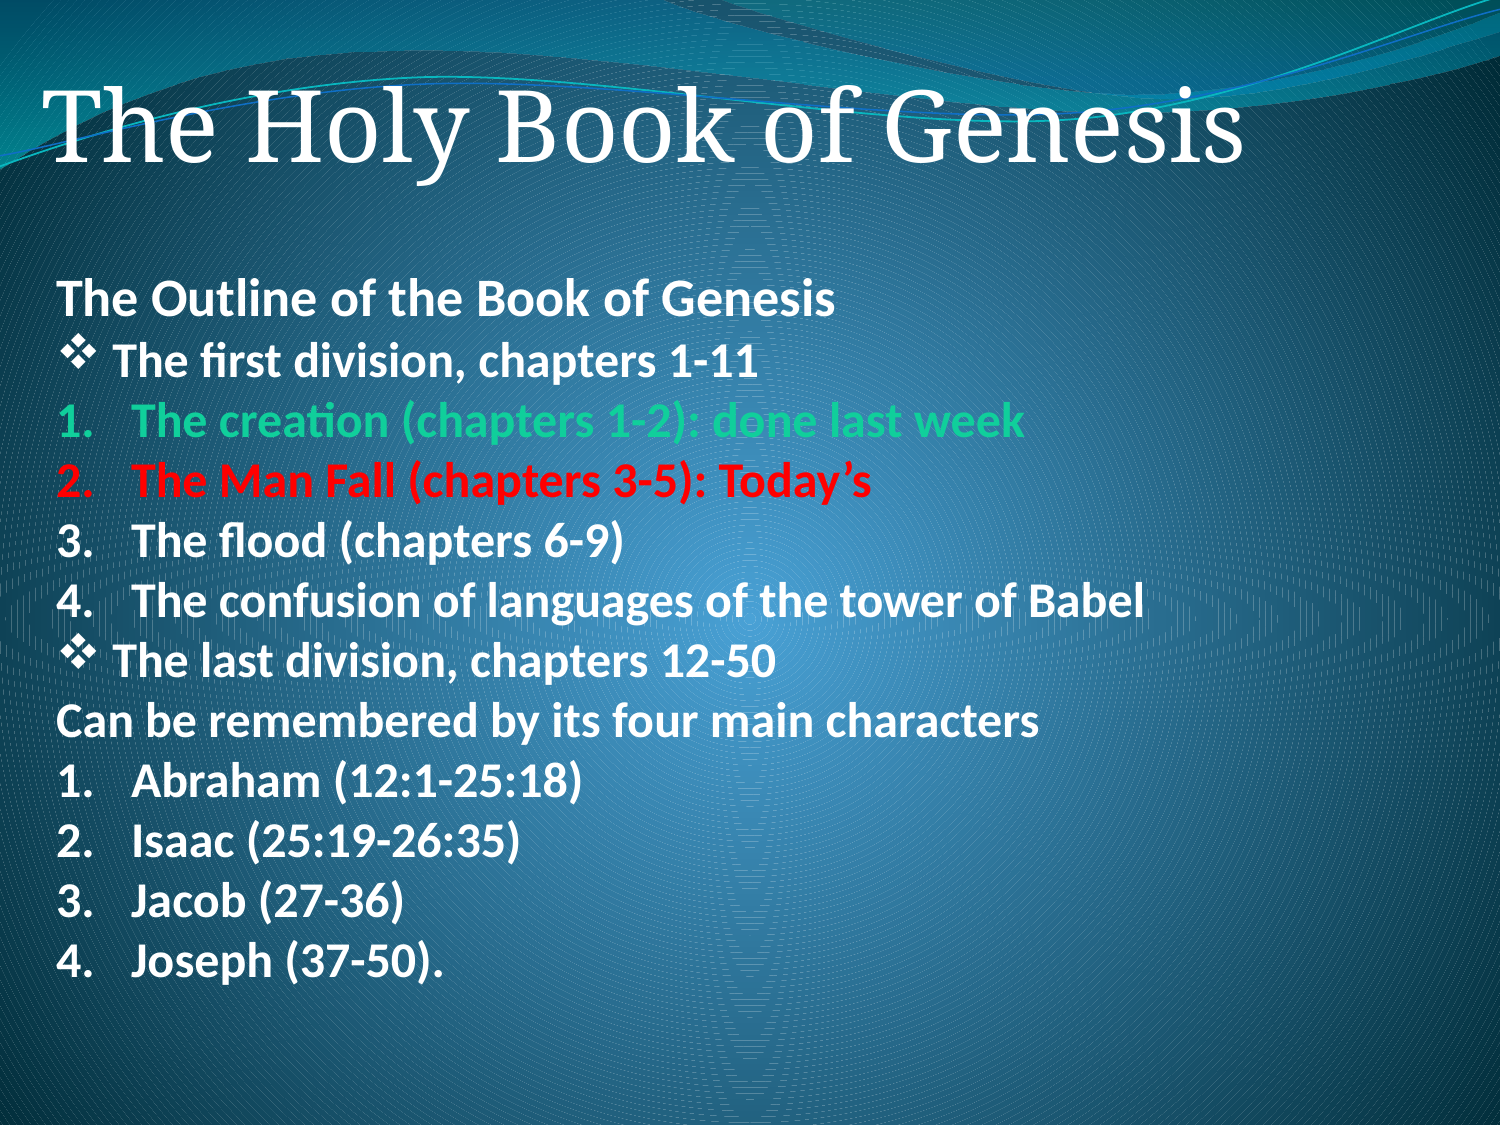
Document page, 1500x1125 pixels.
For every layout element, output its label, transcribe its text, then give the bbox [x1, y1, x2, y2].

text_box The Outline of the Book of Genesis The first division, chapters 1-11 The creation (chapters 1-2): done last week The Man Fall (chapters 3-5): Today’s The flood (chapters 6-9) The confusion of languages of the tower of Babel The last division, chapters 12-50 Can be remembered by its four main characters Abraham (12:1-25:18) Isaac (25:19-26:35) Jacob (27-36) Joseph (37-50). [41, 255, 1459, 995]
subtitle The Holy Book of Genesis [41, 55, 1447, 200]
